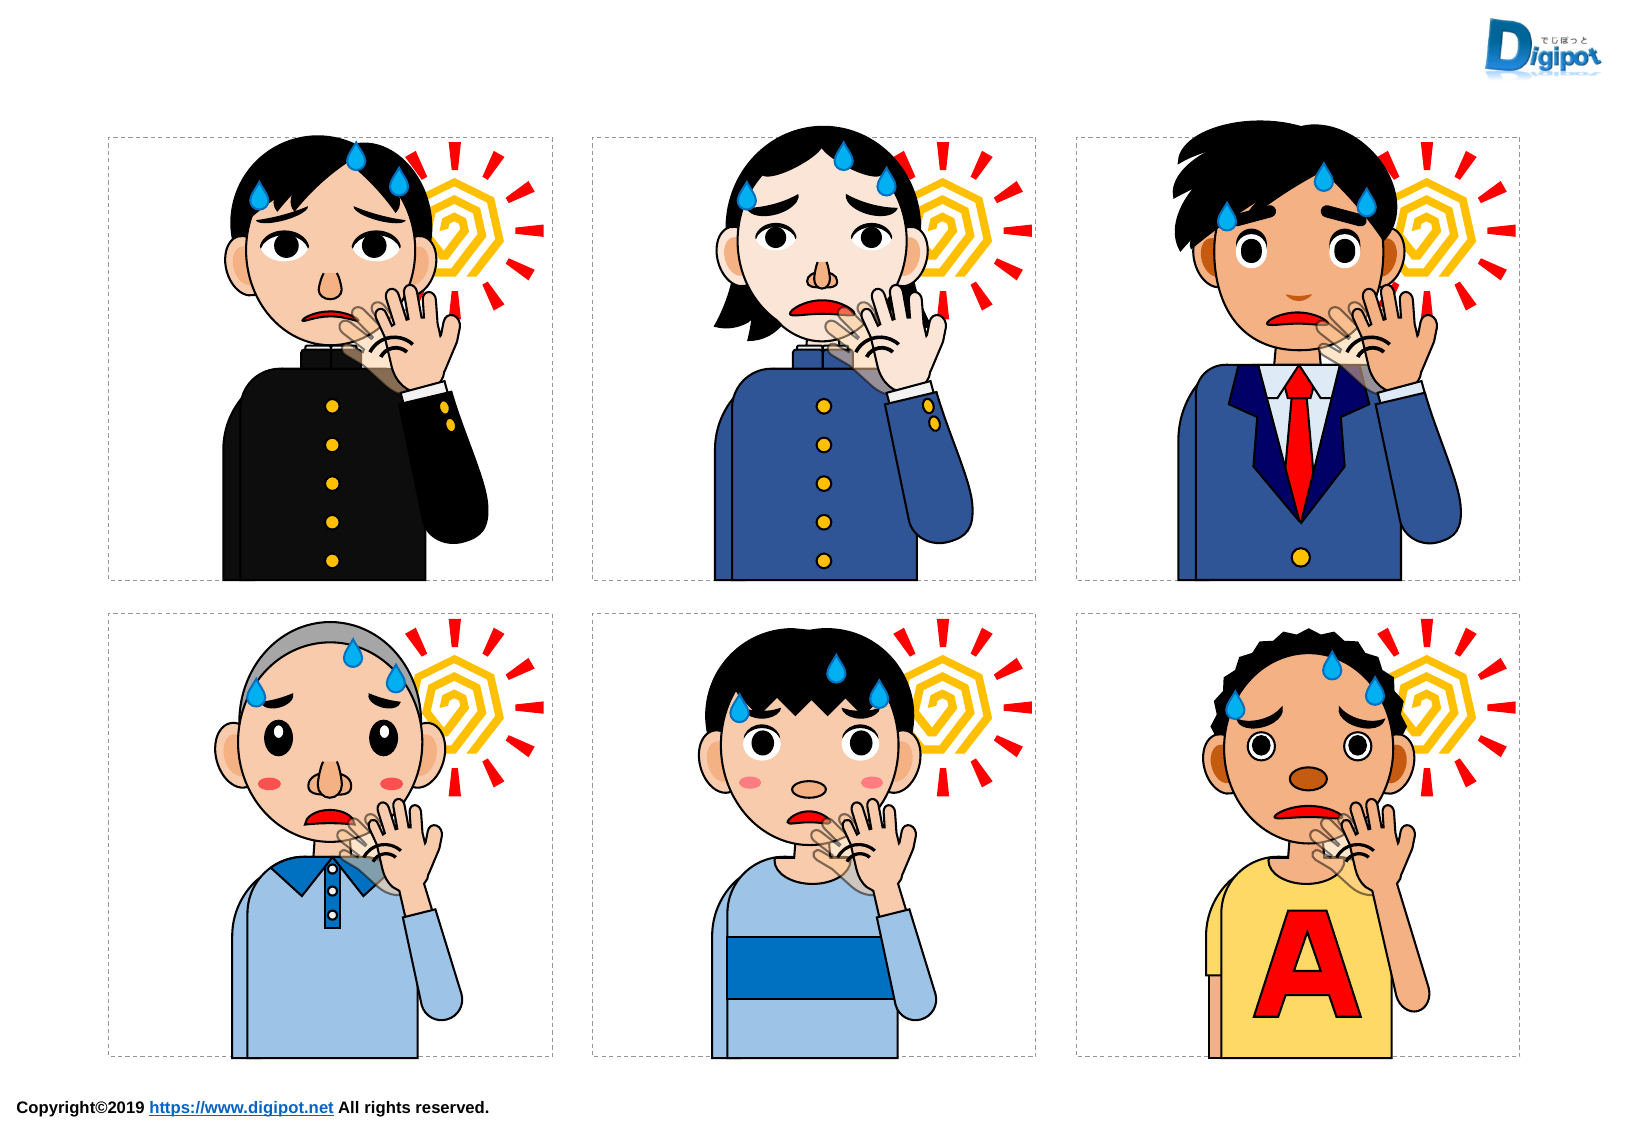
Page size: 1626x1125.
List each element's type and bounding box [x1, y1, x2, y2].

text_box [699, 618, 1032, 1059]
text_box [1155, 97, 1516, 581]
text_box [223, 136, 544, 581]
text_box [215, 618, 544, 1059]
text_box [715, 126, 1032, 581]
picture [1485, 18, 1602, 82]
text_box [1203, 618, 1516, 1059]
